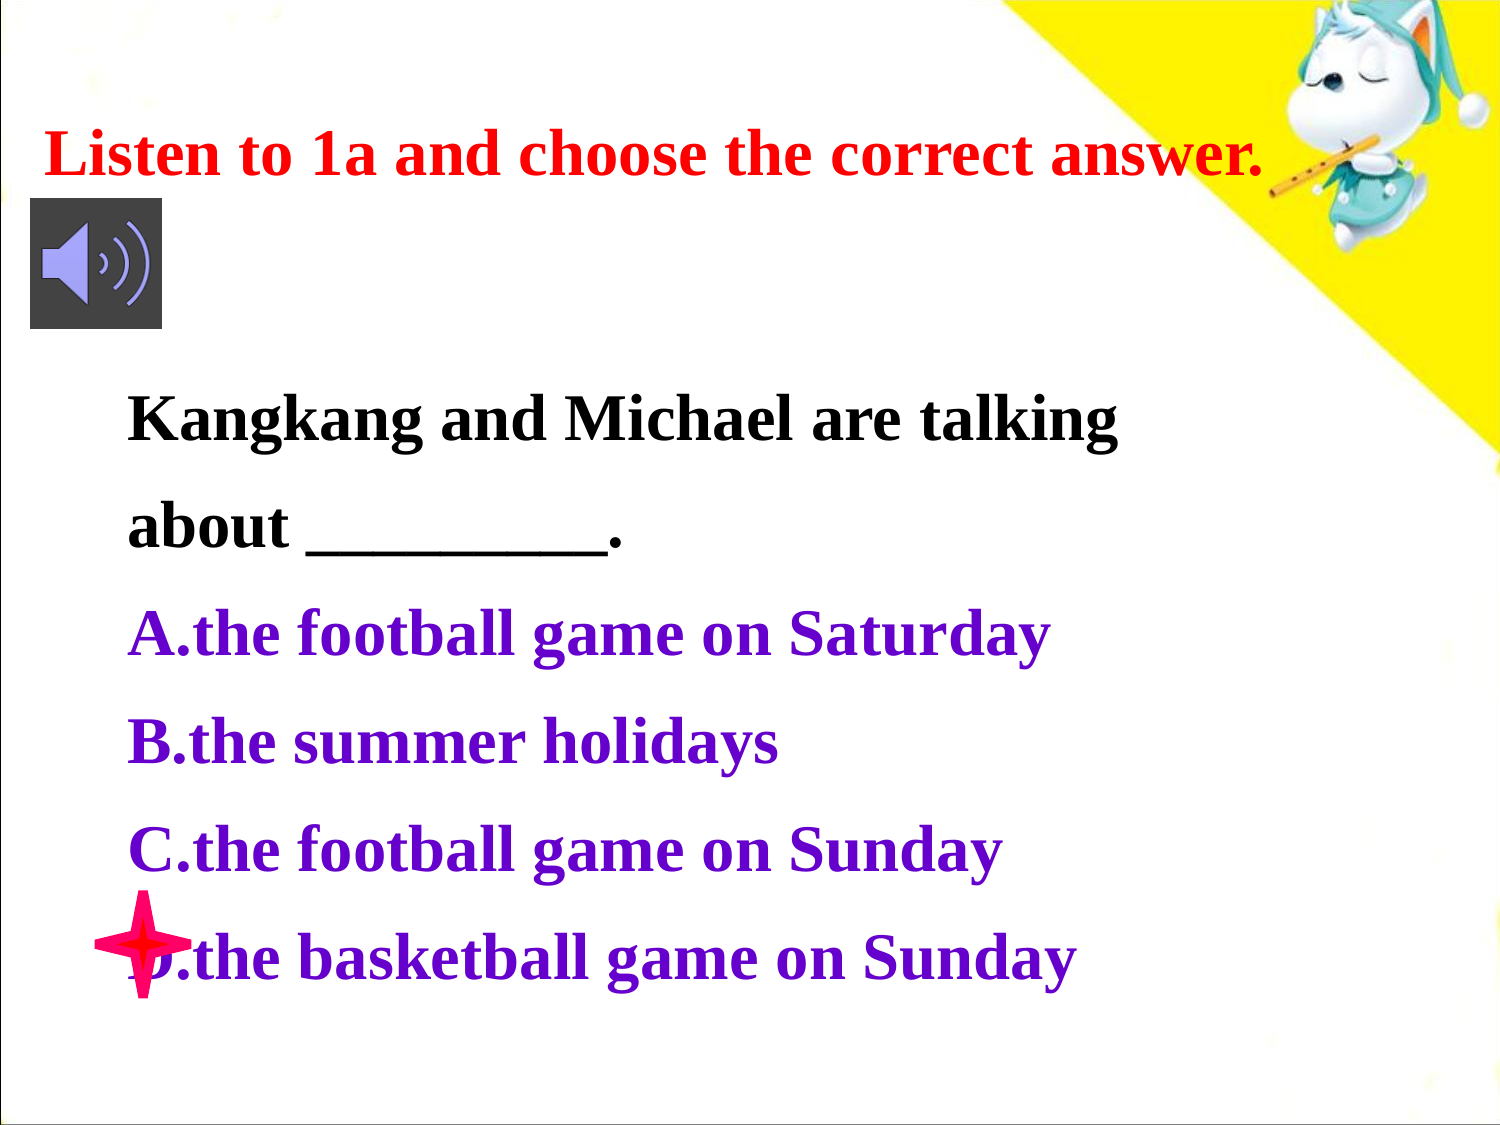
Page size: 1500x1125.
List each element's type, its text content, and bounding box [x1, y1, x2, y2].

text_box Kangkang and Michael are talking about _________. the football game on Saturday the summer holidays the football game on Sunday the basketball game on Sunday [112, 337, 1317, 1001]
text_box Listen to 1a and choose the correct answer. [29, 101, 1364, 197]
picture [0, 0, 1500, 1125]
text_box [95, 891, 191, 998]
